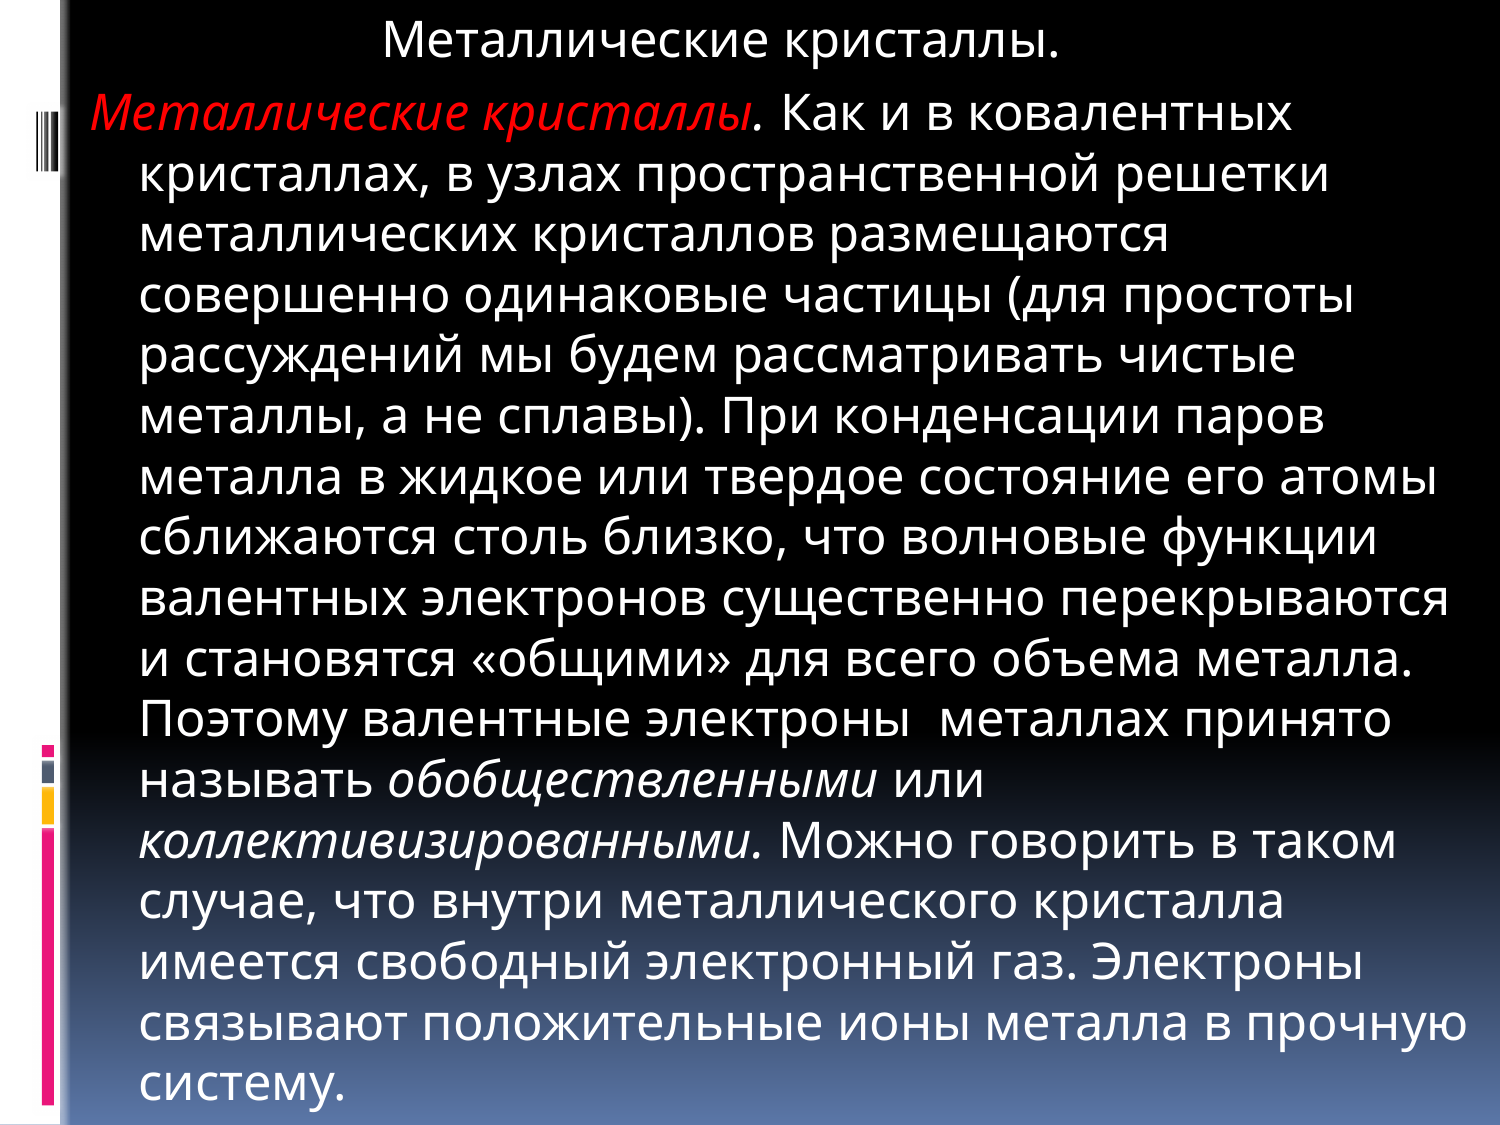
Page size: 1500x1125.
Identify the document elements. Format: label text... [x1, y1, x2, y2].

list Металлические кристаллы. Металлические кристаллы. Как и в ковалентных кристаллах, в узлах пространственной решетки металлических кристаллов размещаются совершенно одинаковые частицы (для простоты рассуждений мы будем рассматривать чистые металлы, а не сплавы). При конденсации паров металла в жидкое или твердое состояние его атомы сближаются столь близко, что волновые функции валентных электронов существенно перекрываются и становятся «общими» для всего объема металла. Поэтому валентные электроны металлах принято называть обобществленными или коллективизированными. Можно говорить в таком случае, что внутри металлического кристалла имеется свободный электронный газ. Электроны связывают положительные ионы металла в прочную систему. [64, 0, 1500, 1125]
